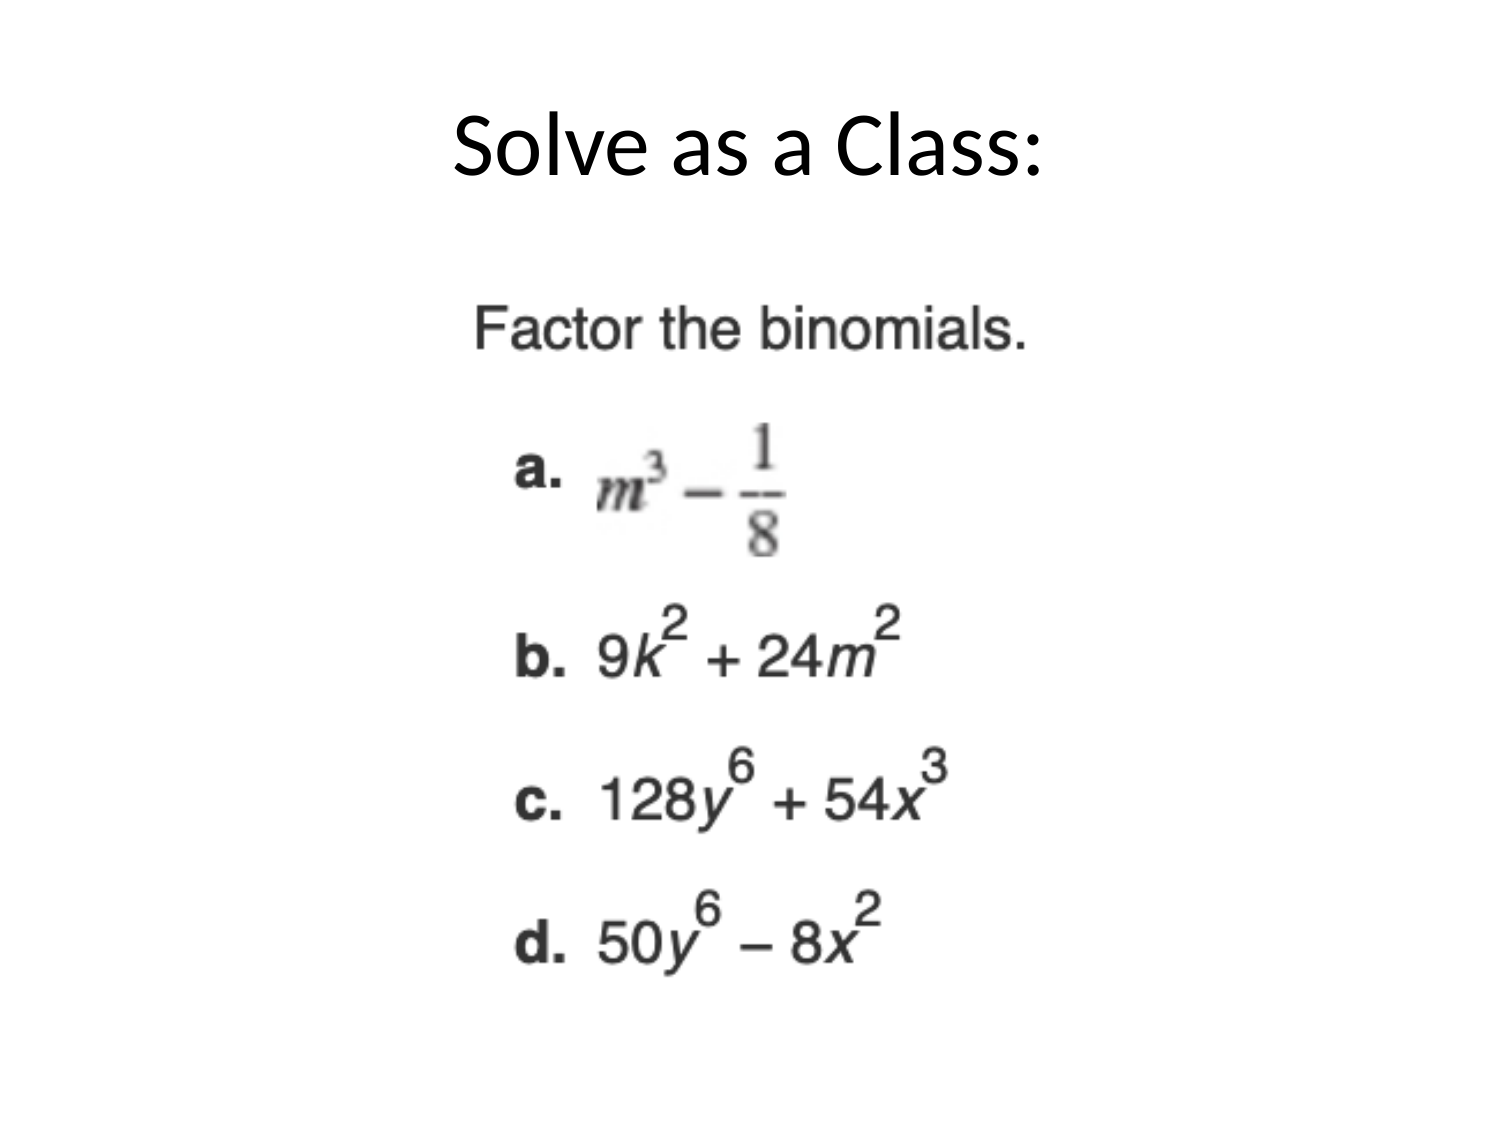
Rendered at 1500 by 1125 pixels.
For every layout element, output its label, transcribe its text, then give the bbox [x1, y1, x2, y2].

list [74, 262, 1426, 1006]
title Solve as a Class: [75, 45, 1425, 233]
